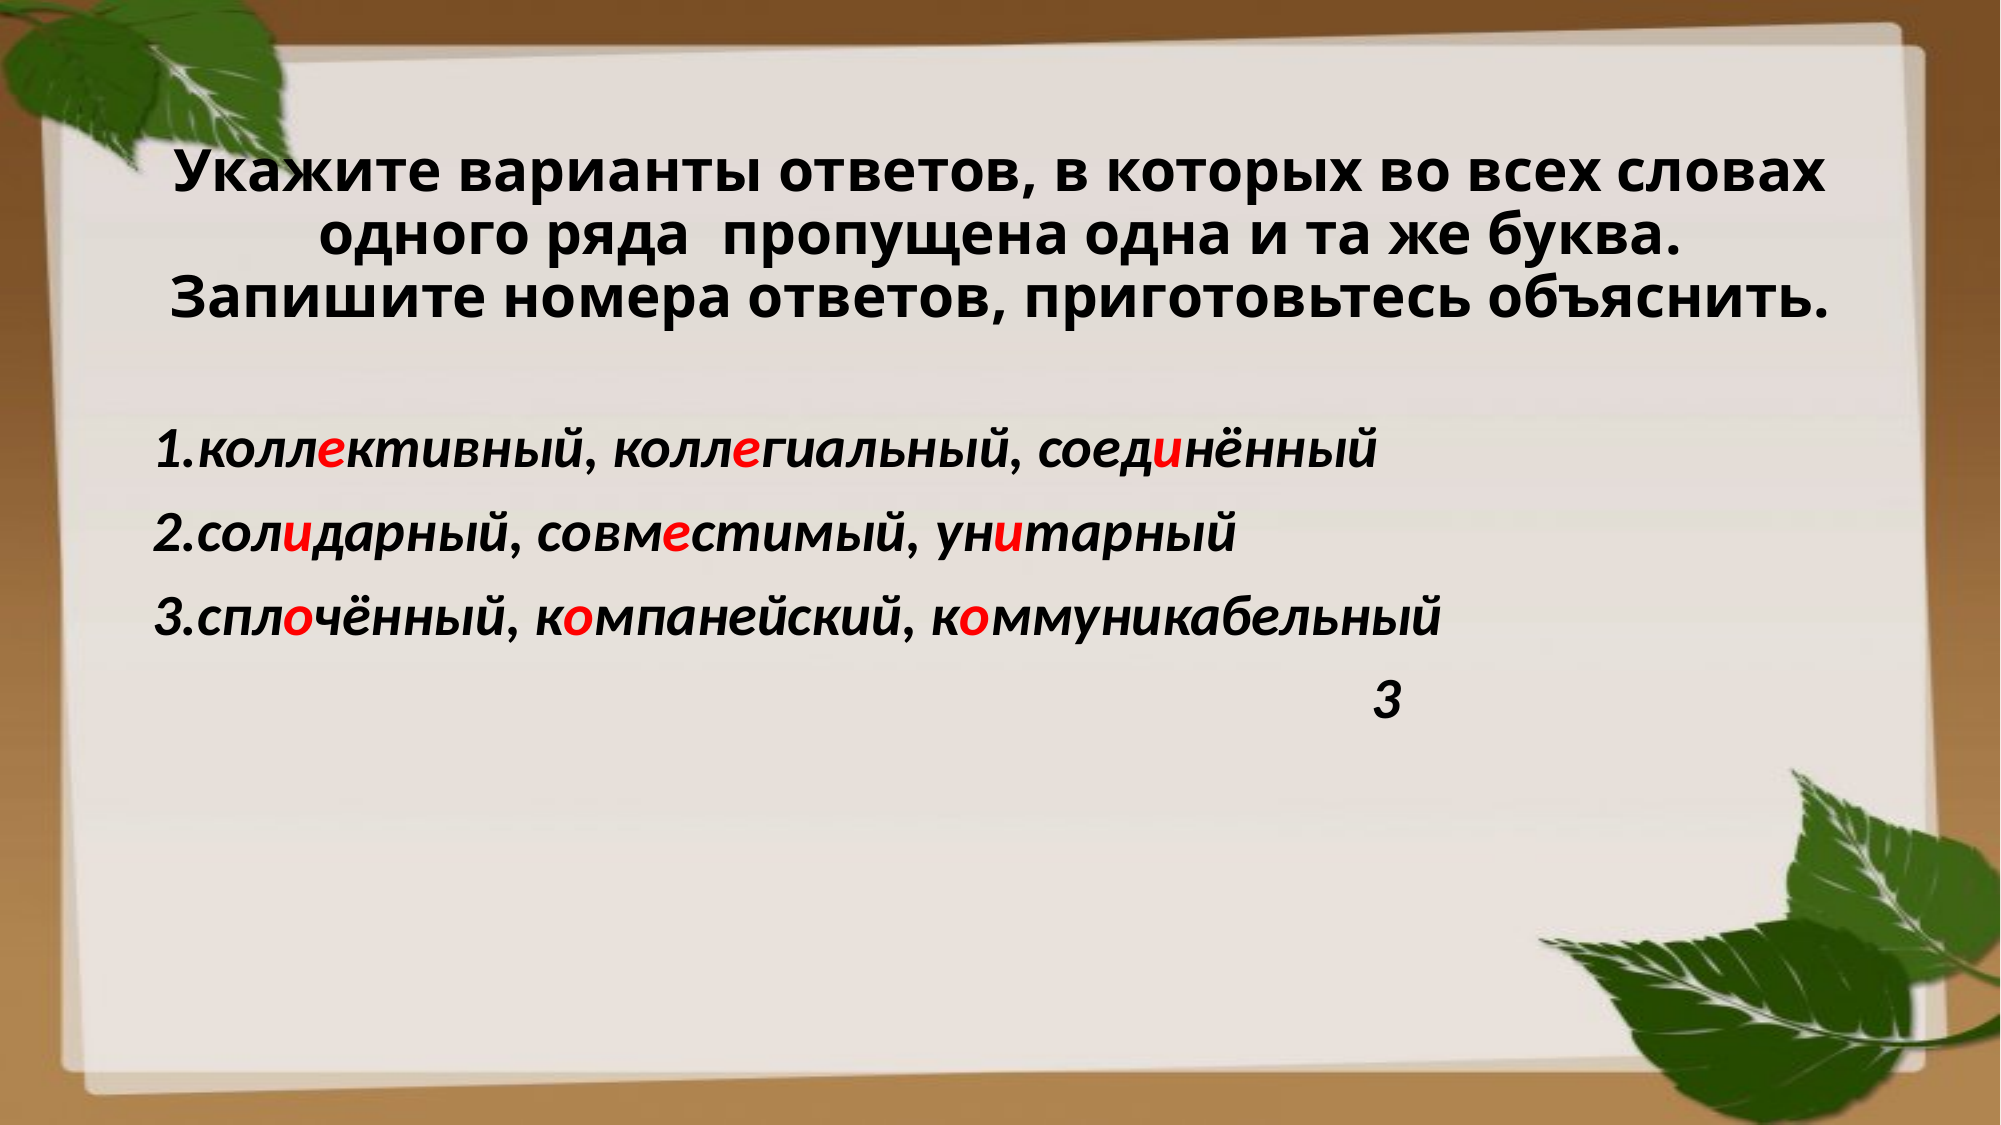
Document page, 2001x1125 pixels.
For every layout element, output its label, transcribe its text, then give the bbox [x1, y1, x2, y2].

title Укажите варианты ответов, в которых во всех словах одного ряда пропущена одна и та же буква. Запишите номера ответов, приготовьтесь объяснить. [137, 59, 1863, 349]
list 1.коллективный, коллегиальный, соединённый 2.солидарный, совместимый, унитарный 3.сплочённый, компанейский, коммуникабельный 3 [137, 409, 1863, 1014]
picture [0, 0, 2001, 1125]
